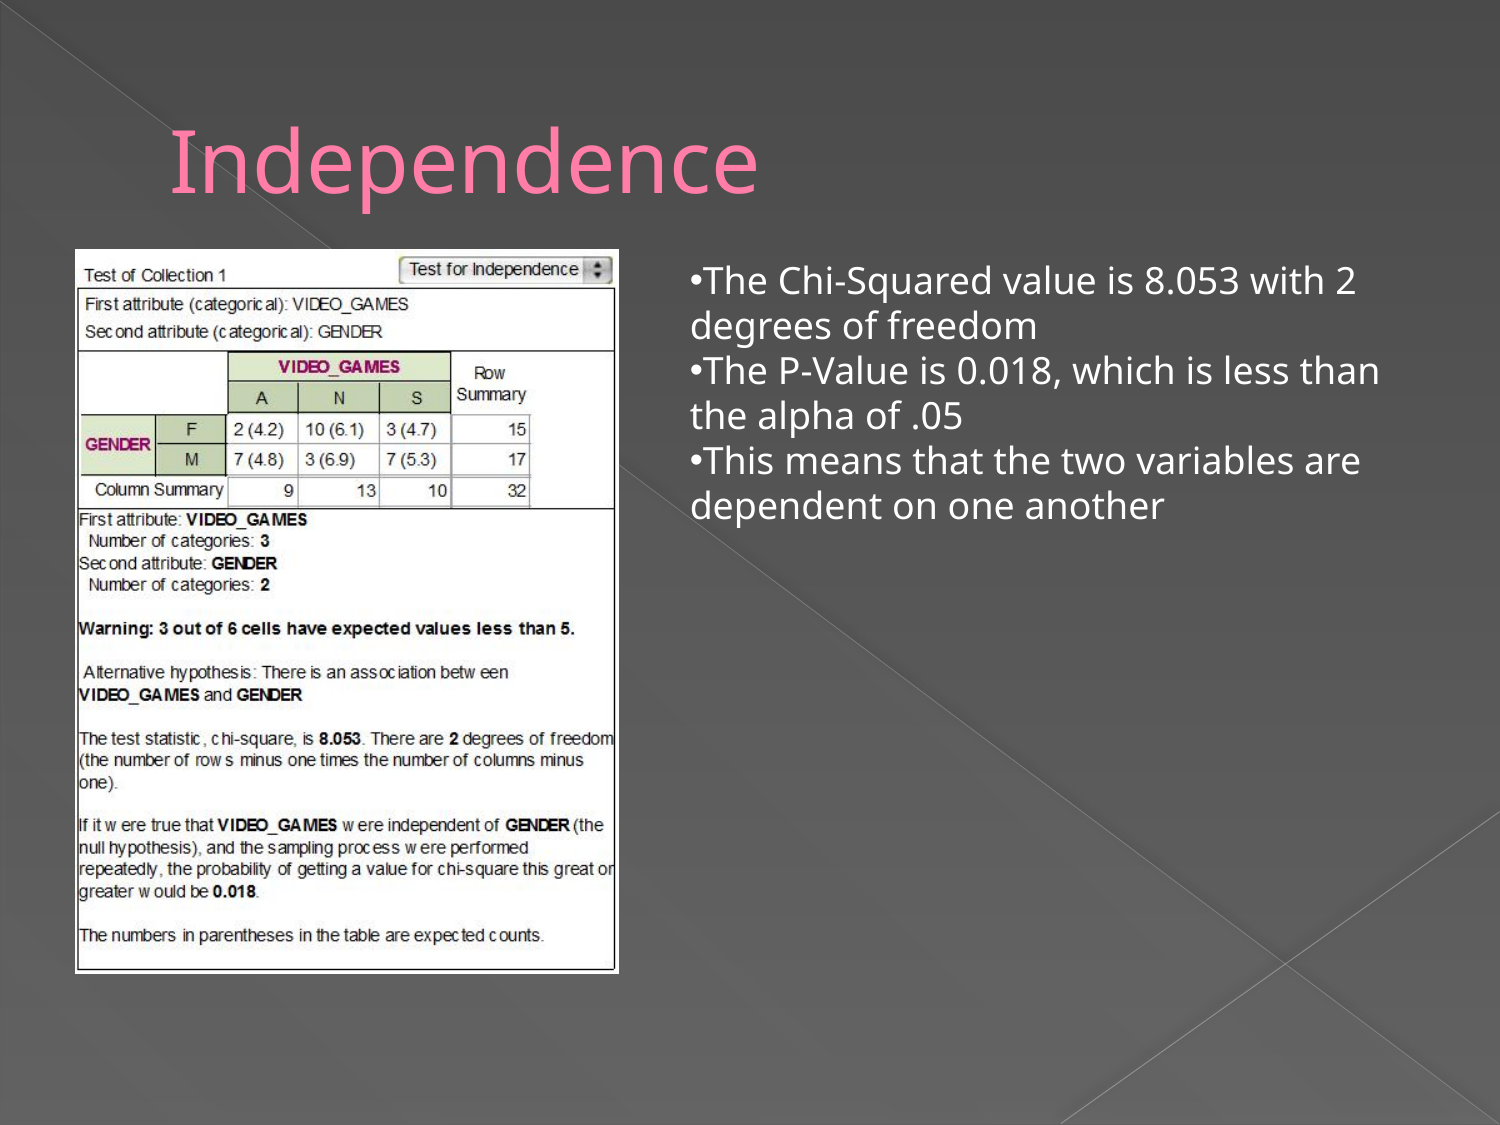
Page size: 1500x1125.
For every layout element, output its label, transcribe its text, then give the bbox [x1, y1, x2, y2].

text_box The Chi-Squared value is 8.053 with 2 degrees of freedom The P-Value is 0.018, which is less than the alpha of .05 This means that the two variables are dependent on one another [674, 249, 1438, 535]
picture [74, 249, 619, 974]
title Independence [75, 43, 1425, 274]
